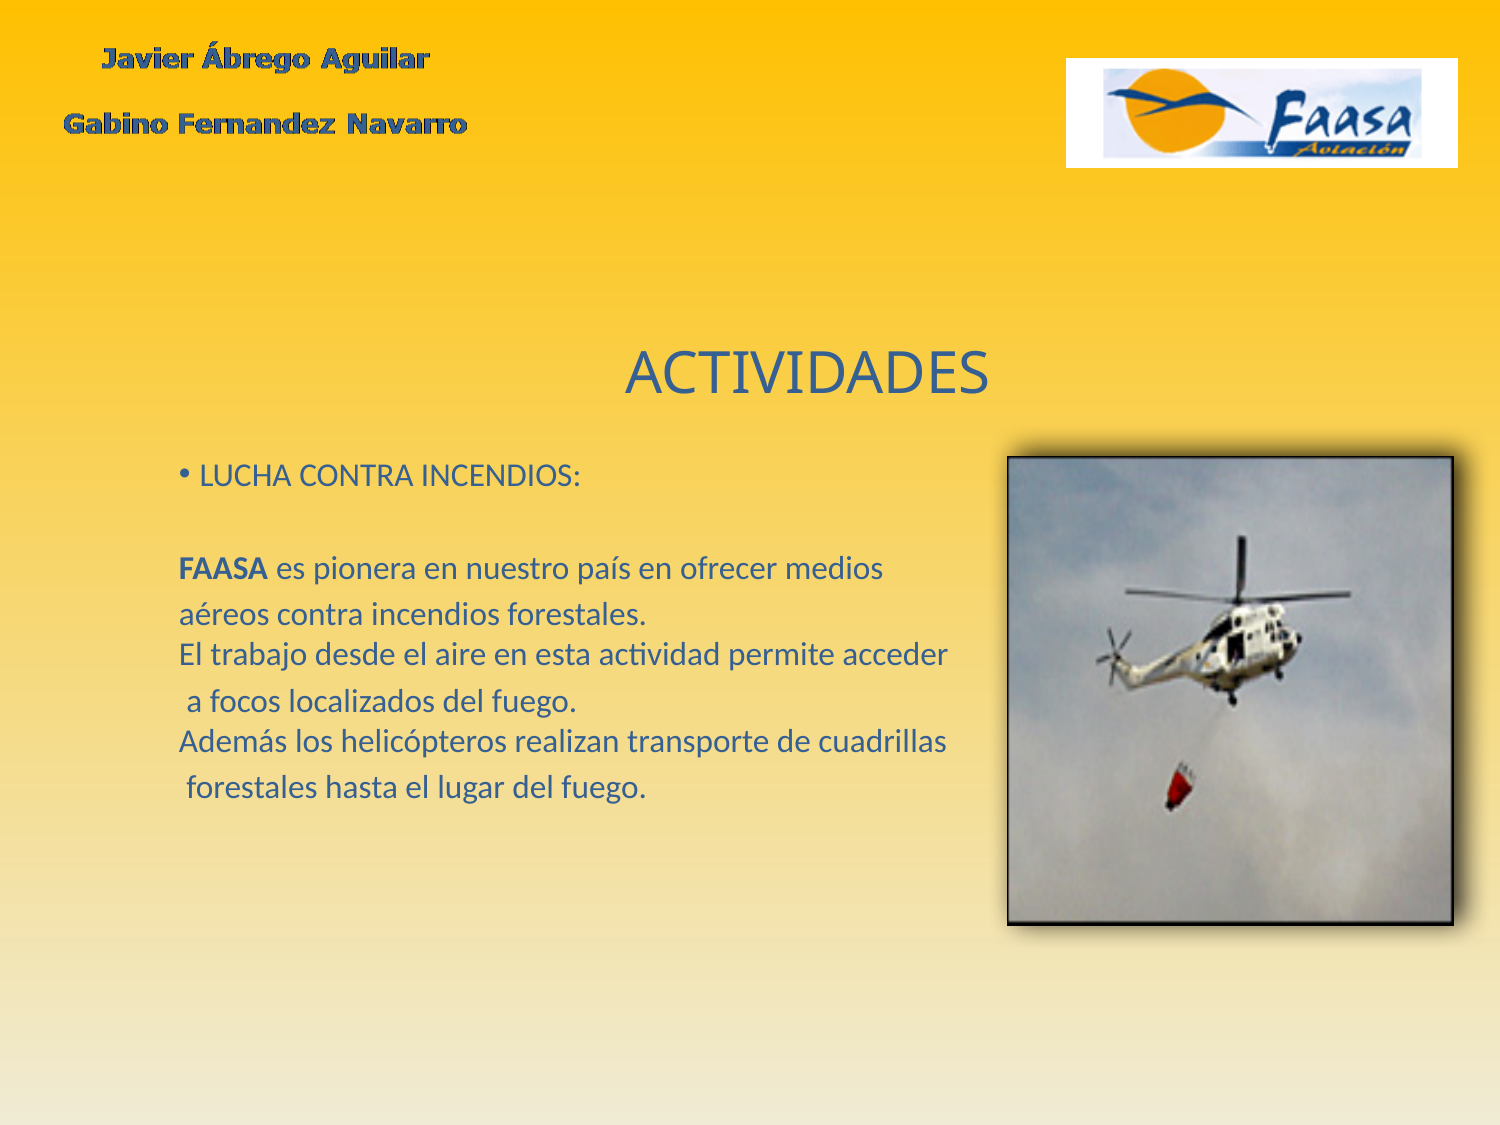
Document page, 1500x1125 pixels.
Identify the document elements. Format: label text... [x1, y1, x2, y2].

picture [1007, 456, 1454, 926]
picture [1066, 58, 1458, 168]
picture [0, 0, 530, 214]
subtitle ACTIVIDADES LUCHA CONTRA INCENDIOS: FAASA es pionera en nuestro país en ofrecer medios aéreos contra incendios forestales. El trabajo desde el aire en esta actividad permite acceder a focos localizados del fuego. Además los helicópteros realizan transporte de cuadrillas forestales hasta el lugar del fuego. [164, 328, 1454, 1055]
